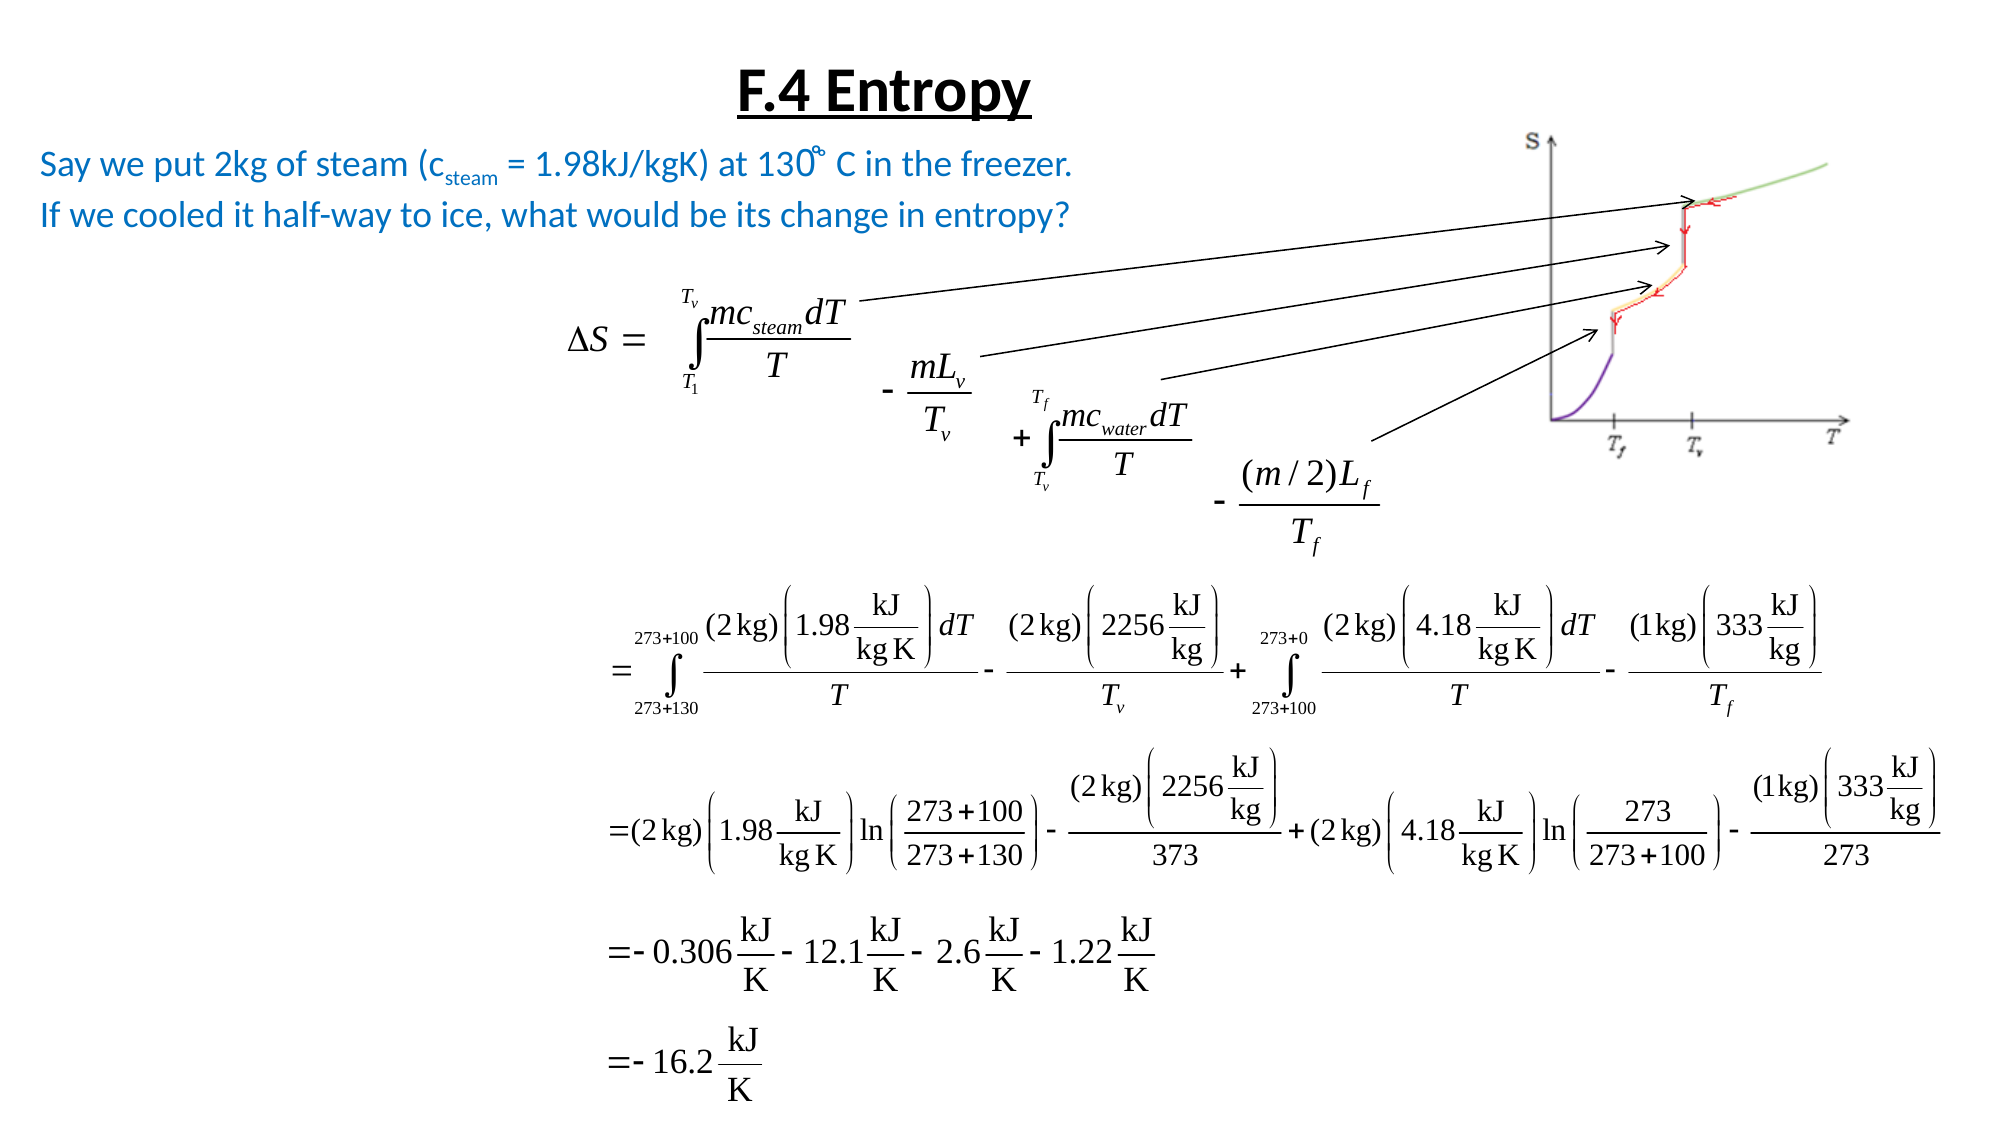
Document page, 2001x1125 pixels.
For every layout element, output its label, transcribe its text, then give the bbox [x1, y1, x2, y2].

picture [604, 580, 1828, 723]
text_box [1160, 285, 1653, 380]
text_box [859, 200, 1696, 301]
picture [1207, 448, 1388, 564]
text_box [546, 907, 1161, 1000]
picture [561, 317, 648, 361]
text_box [1371, 329, 1599, 442]
text_box Say we put 2kg of steam (csteam = 1.98kJ/kgK) at 130̊˚ C in the freezer. If we cooled it half-way to ice, what would be its change in entropy? [25, 131, 1098, 242]
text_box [979, 245, 1670, 357]
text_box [561, 742, 1946, 880]
picture [1507, 112, 1884, 474]
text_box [1006, 382, 1199, 498]
picture [676, 280, 860, 402]
text_box F.4 Entropy [722, 39, 1350, 132]
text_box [546, 1017, 768, 1109]
picture [875, 343, 979, 449]
